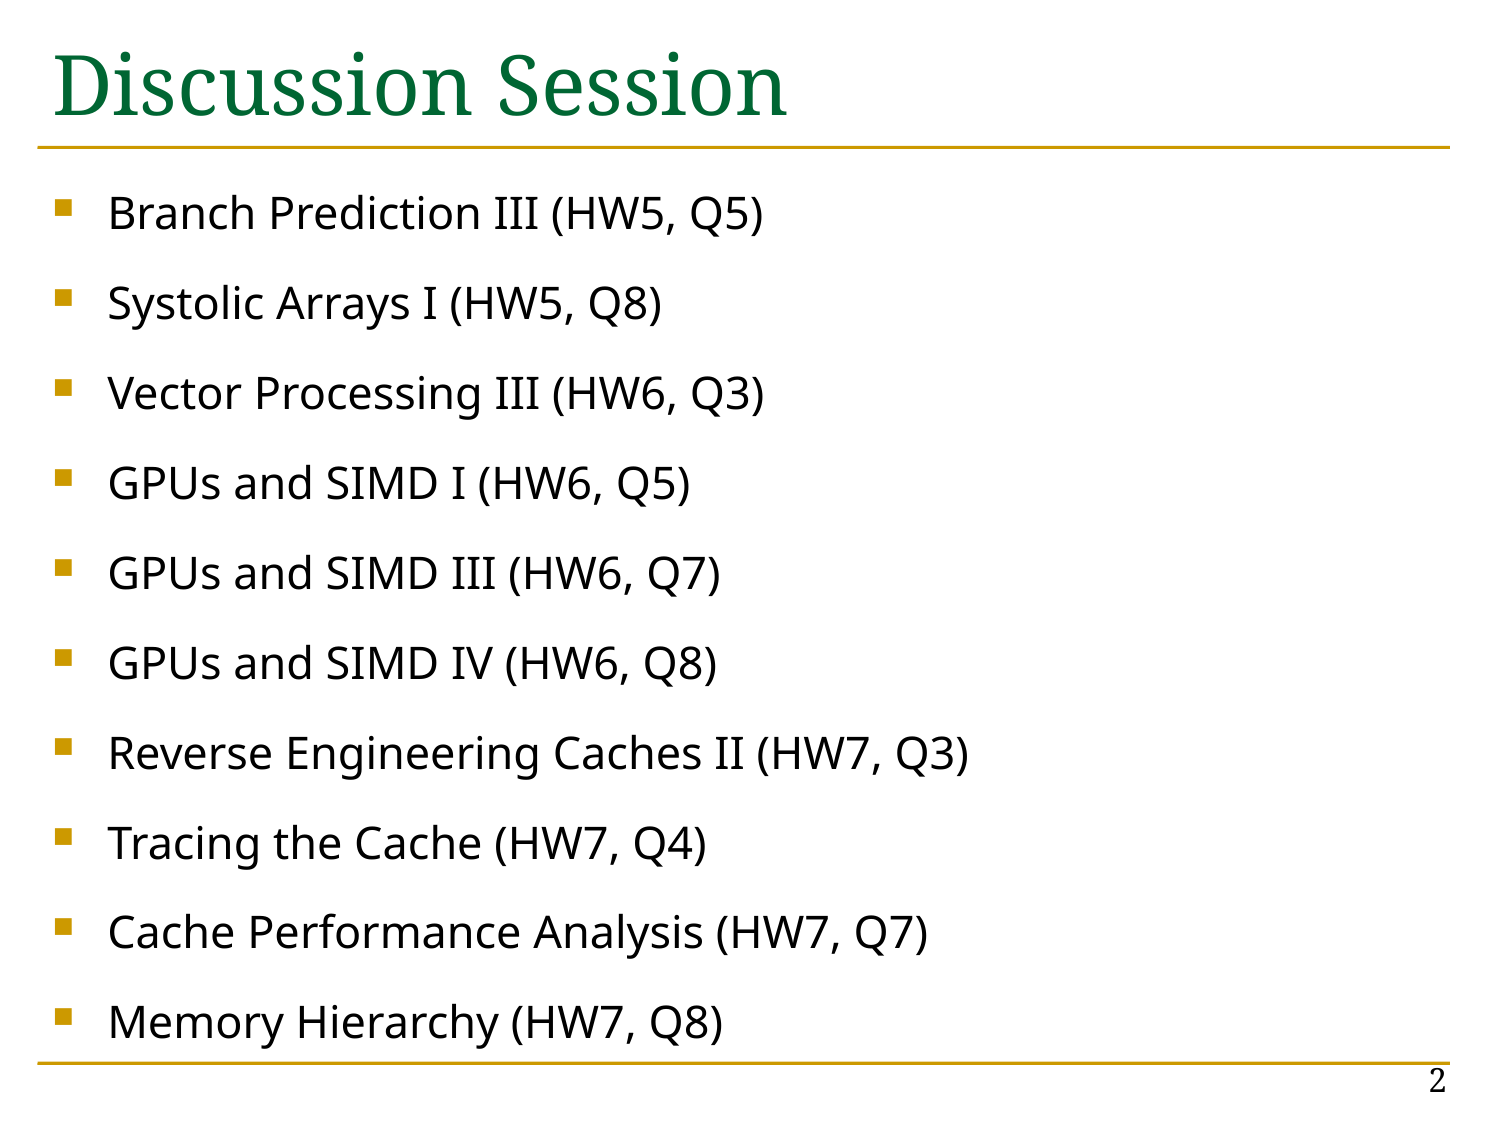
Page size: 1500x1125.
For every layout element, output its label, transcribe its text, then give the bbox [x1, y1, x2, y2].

list Branch Prediction III (HW5, Q5) Systolic Arrays I (HW5, Q8) Vector Processing III (HW6, Q3) GPUs and SIMD I (HW6, Q5) GPUs and SIMD III (HW6, Q7) GPUs and SIMD IV (HW6, Q8) Reverse Engineering Caches II (HW7, Q3) Tracing the Cache (HW7, Q4) Cache Performance Analysis (HW7, Q7) Memory Hierarchy (HW7, Q8) [37, 149, 1500, 1063]
slide_number 2 [1111, 1036, 1462, 1112]
title Discussion Session [37, 24, 1450, 149]
